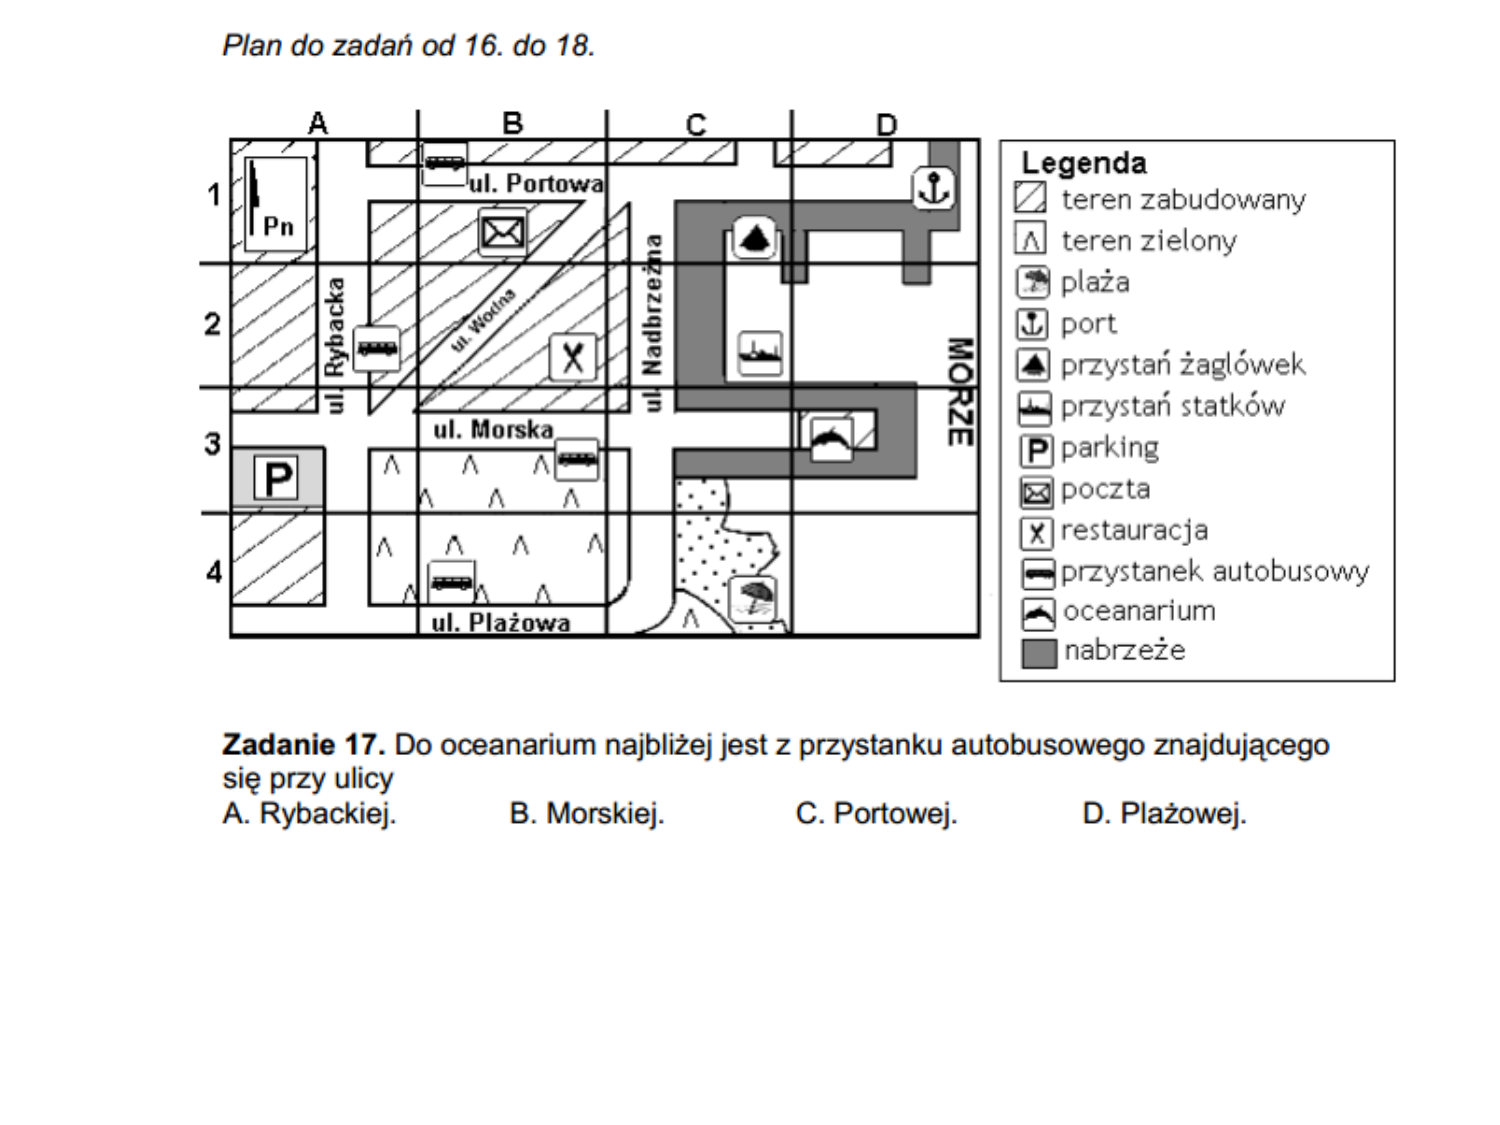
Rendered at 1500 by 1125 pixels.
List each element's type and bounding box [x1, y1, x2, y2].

picture [182, 11, 1411, 690]
picture [184, 715, 1412, 847]
